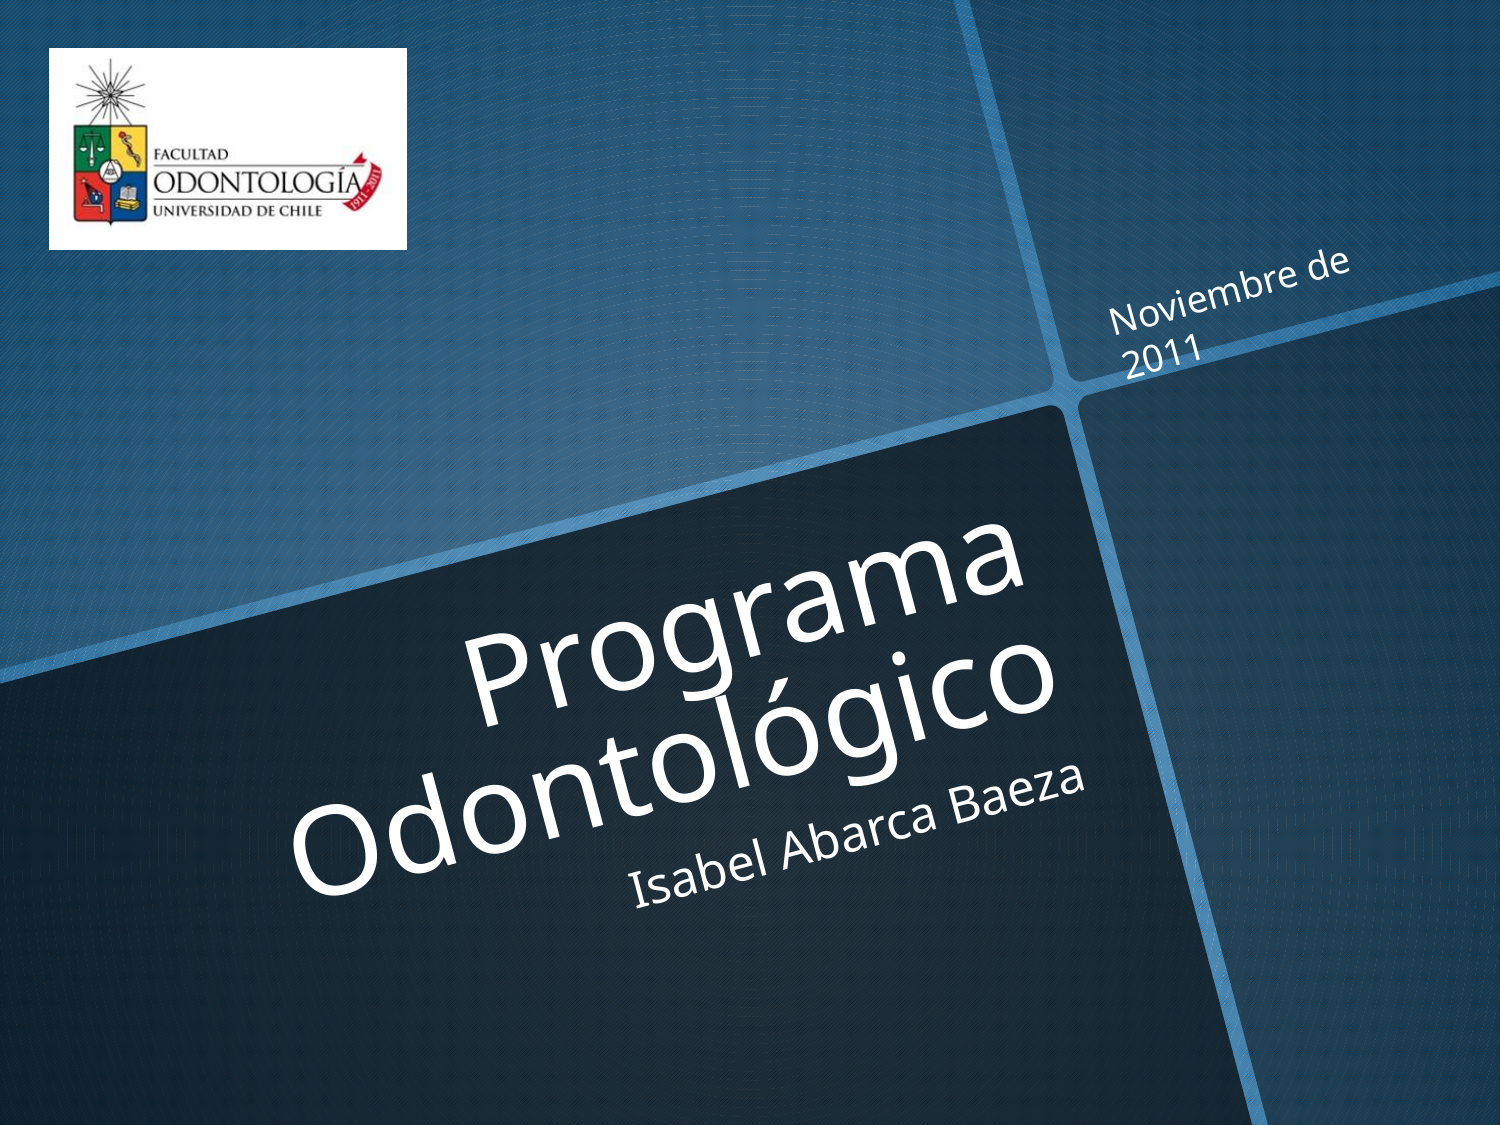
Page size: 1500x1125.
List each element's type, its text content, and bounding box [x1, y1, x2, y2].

picture [48, 48, 407, 251]
text_box Noviembre de 2011 [1087, 198, 1474, 399]
title Programa Odontológico [72, 473, 1089, 982]
subtitle Isabel Abarca Baeza [350, 729, 1136, 1106]
